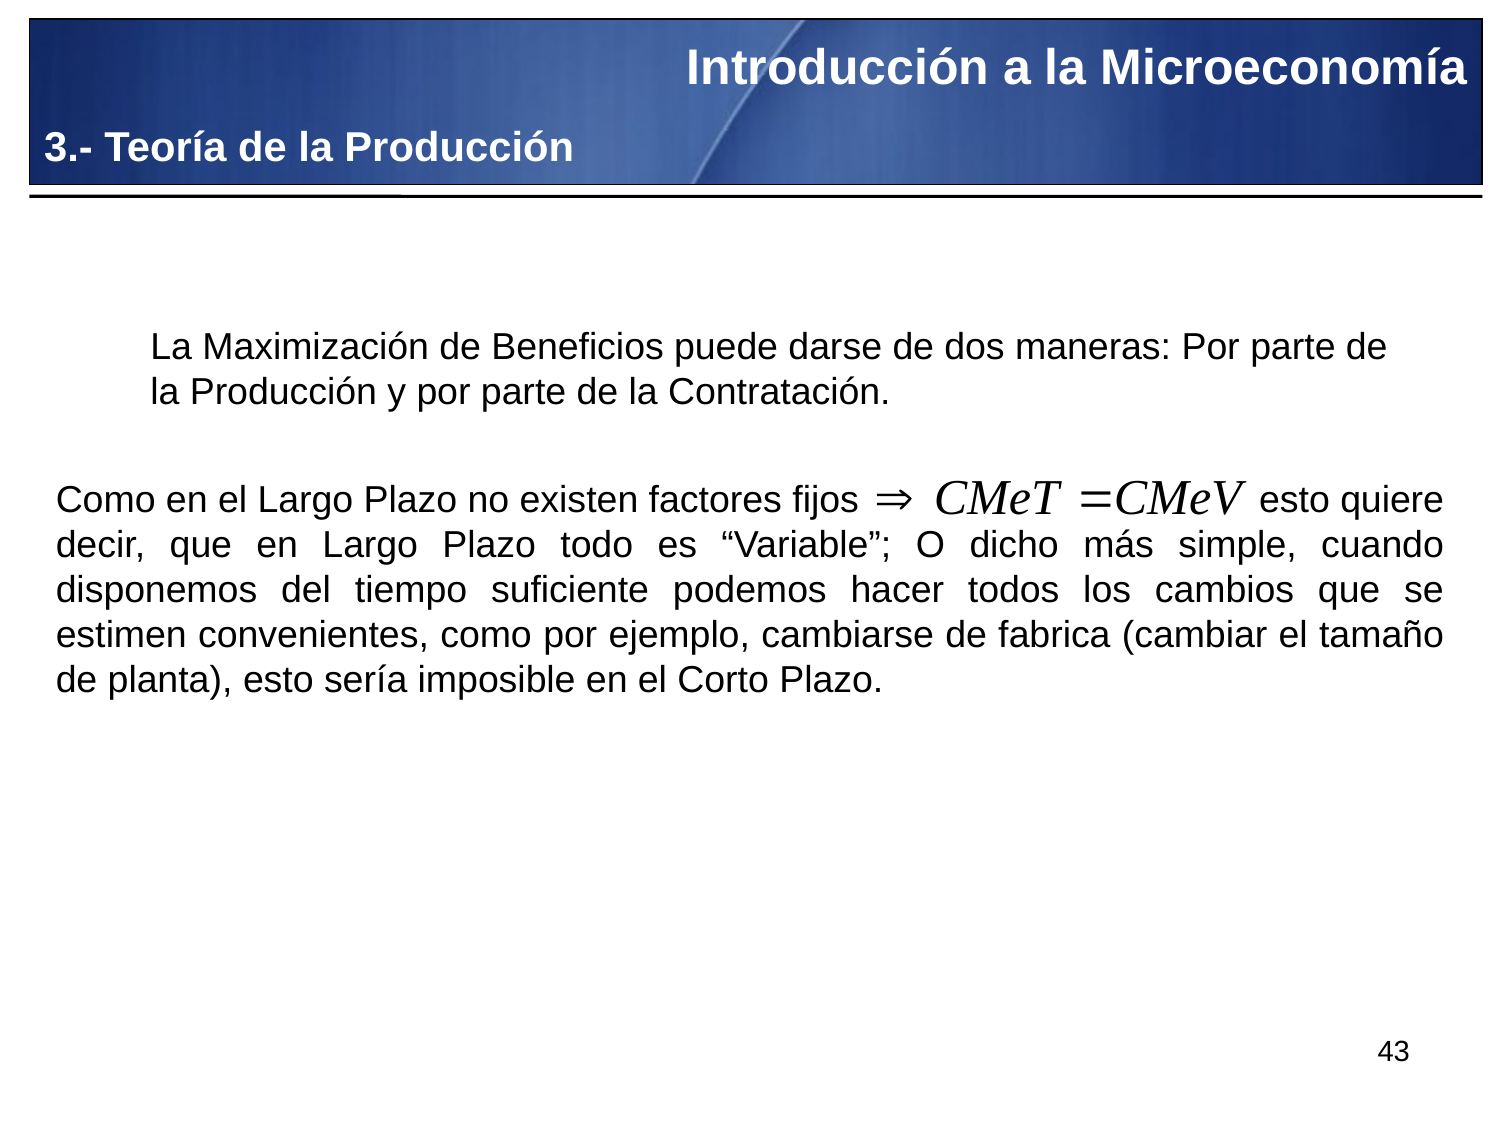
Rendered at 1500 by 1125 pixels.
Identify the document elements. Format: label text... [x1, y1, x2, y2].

slide_number 43 [1074, 1024, 1426, 1103]
text_box [29, 19, 1483, 185]
text_box Como en el Largo Plazo no existen factores fijos esto quiere decir, que en Largo Plazo todo es “Variable”; O dicho más simple, cuando disponemos del tiempo suficiente podemos hacer todos los cambios que se estimen convenientes, como por ejemplo, cambiarse de fabrica (cambiar el tamaño de planta), esto sería imposible en el Corto Plazo. [41, 467, 1459, 547]
text_box Introducción a la Microeconomía [608, 26, 1483, 102]
text_box La Maximización de Beneficios puede darse de dos maneras: Por parte de la Producción y por parte de la Contratación. [135, 314, 1412, 419]
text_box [867, 468, 1257, 528]
text_box Como en el Largo Plazo no existen factores fijos esto quiere decir, que en Largo Plazo todo es “Variable”; O dicho más simple, cuando disponemos del tiempo suficiente podemos hacer todos los cambios que se estimen convenientes, como por ejemplo, cambiarse de fabrica (cambiar el tamaño de planta), esto sería imposible en el Corto Plazo. [41, 548, 1459, 708]
text_box 3.- Teoría de la Producción [29, 112, 632, 178]
